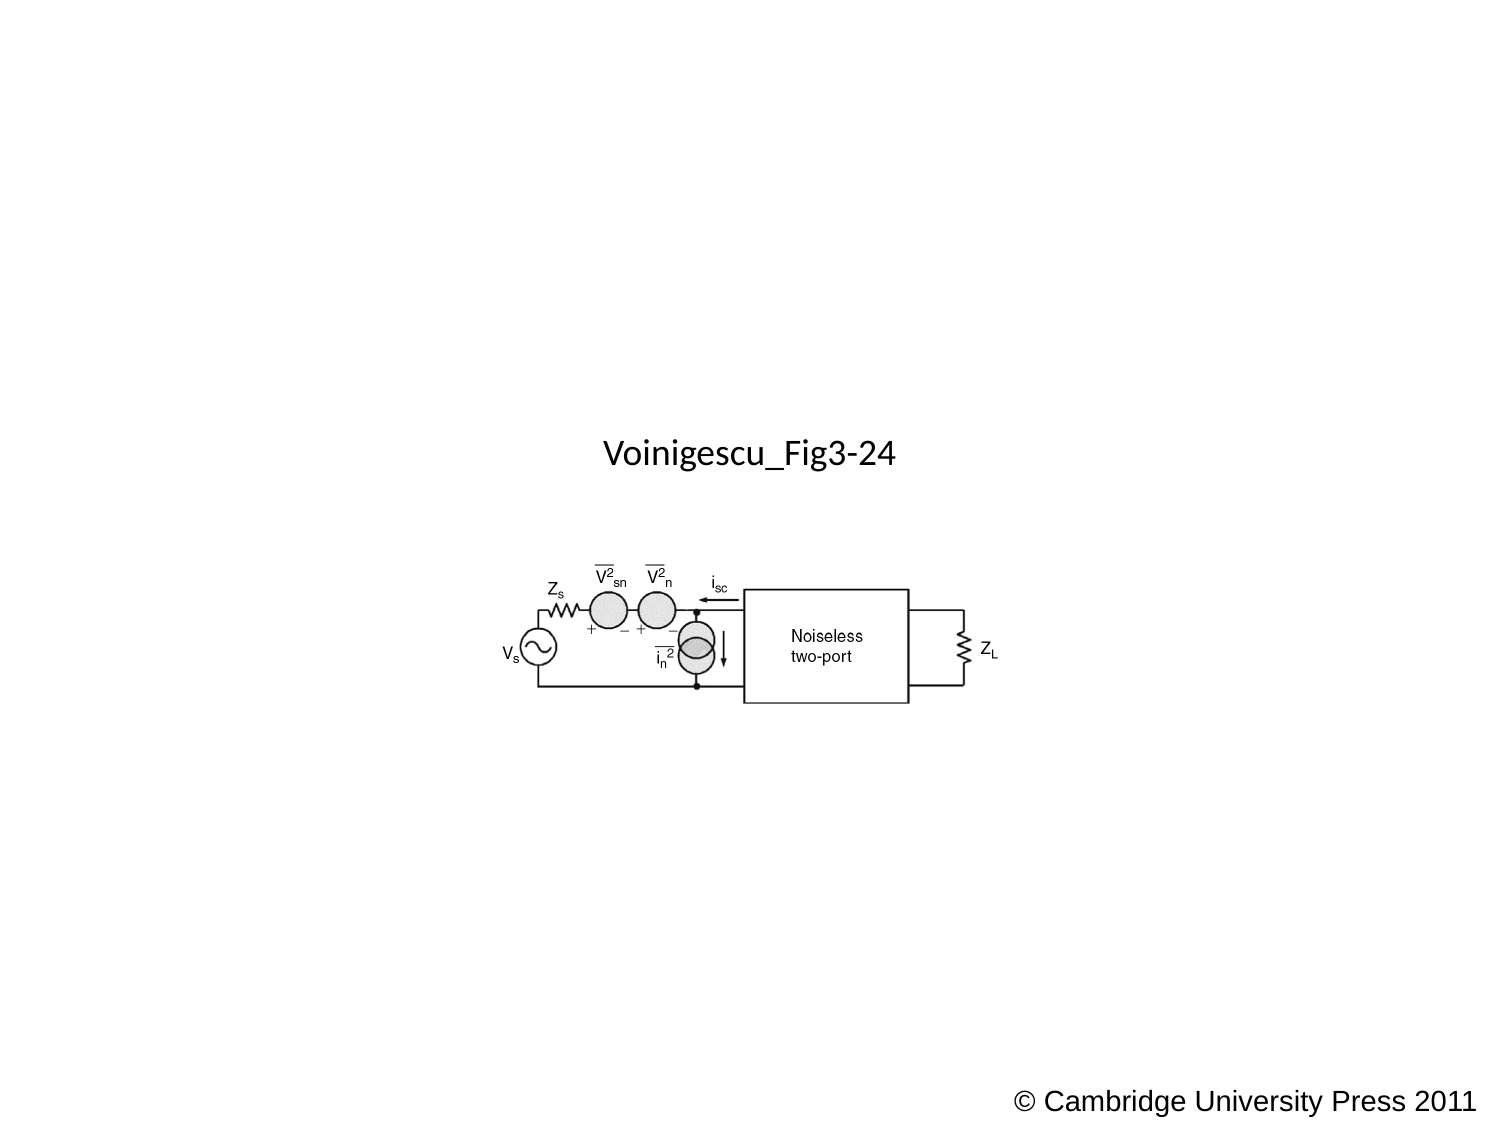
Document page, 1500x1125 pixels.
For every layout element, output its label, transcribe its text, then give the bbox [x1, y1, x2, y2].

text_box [501, 420, 999, 705]
text_box © Cambridge University Press 2011 [907, 1074, 1493, 1125]
